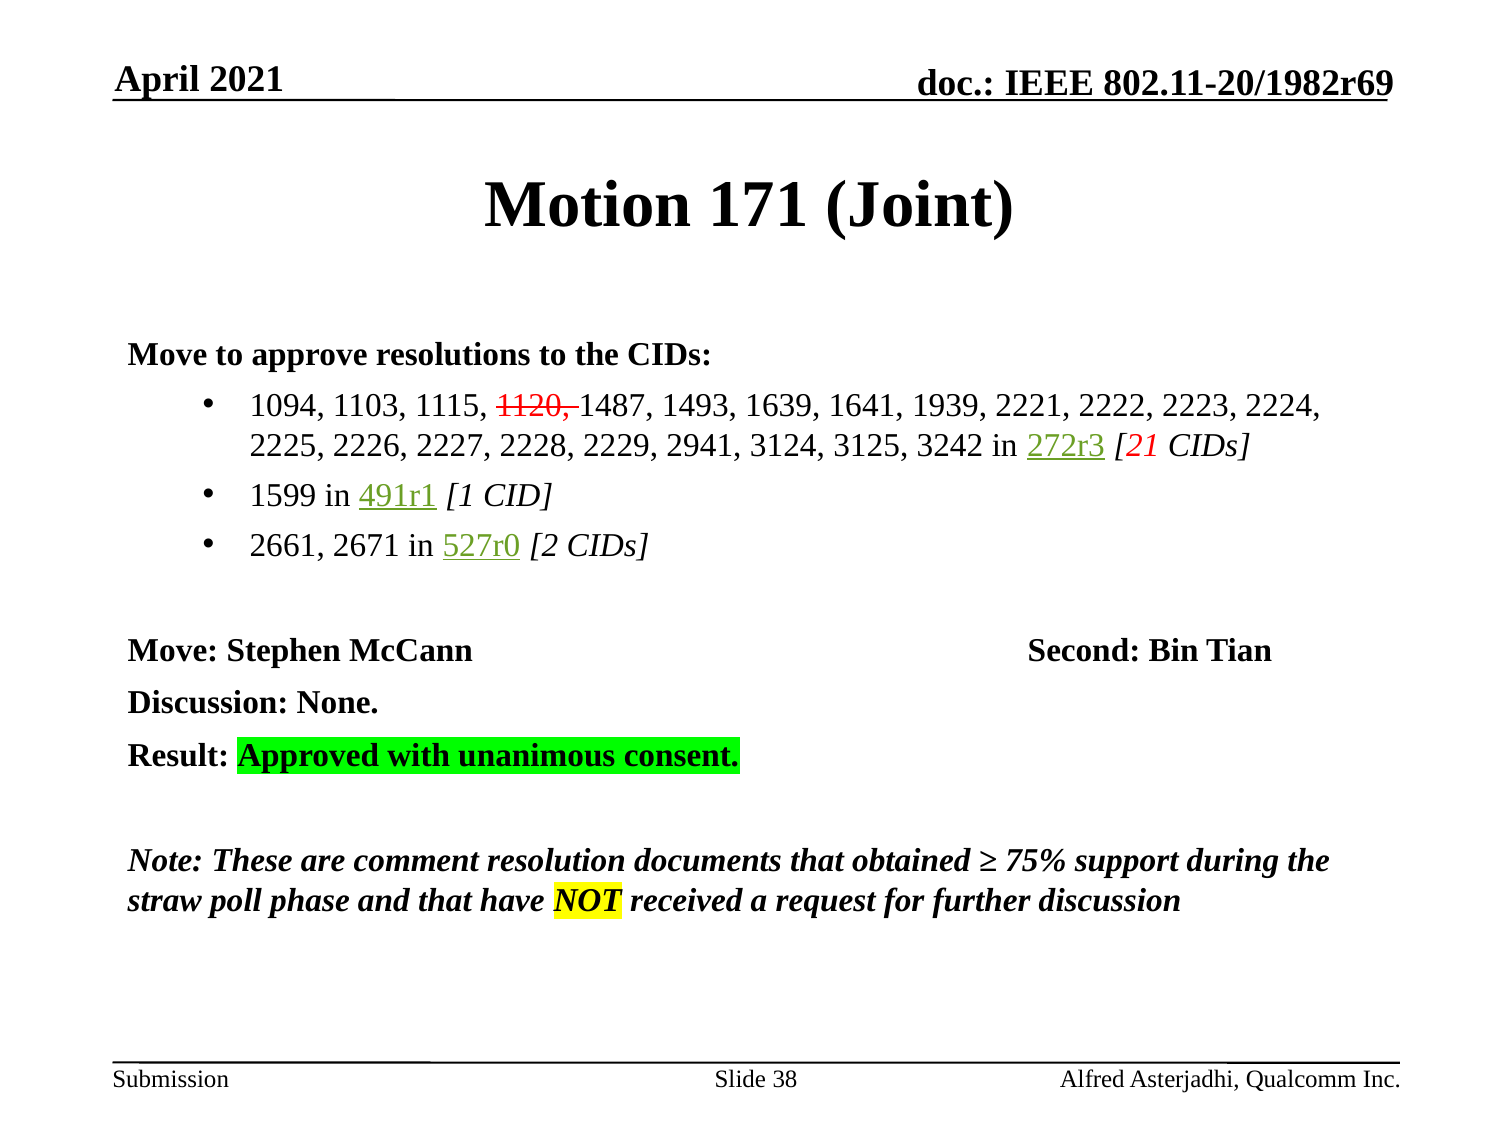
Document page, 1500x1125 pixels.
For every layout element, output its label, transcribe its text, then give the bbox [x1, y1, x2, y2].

list Move to approve resolutions to the CIDs: 1094, 1103, 1115, 1120, 1487, 1493, 1639, 1641, 1939, 2221, 2222, 2223, 2224, 2225, 2226, 2227, 2228, 2229, 2941, 3124, 3125, 3242 in 272r3 [21 CIDs] 1599 in 491r1 [1 CID] 2661, 2671 in 527r0 [2 CIDs] Move: Stephen McCann Second: Bin Tian Discussion: None. Result: Approved with unanimous consent. Note: These are comment resolution documents that obtained ≥ 75% support during the straw poll phase and that have NOT received a request for further discussion [112, 324, 1388, 1000]
footer Alfred Asterjadhi, Qualcomm Inc. [878, 1061, 1402, 1093]
slide_number Slide 38 [712, 1061, 800, 1123]
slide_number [114, 54, 423, 100]
title Motion 171 (Joint) [112, 112, 1388, 288]
